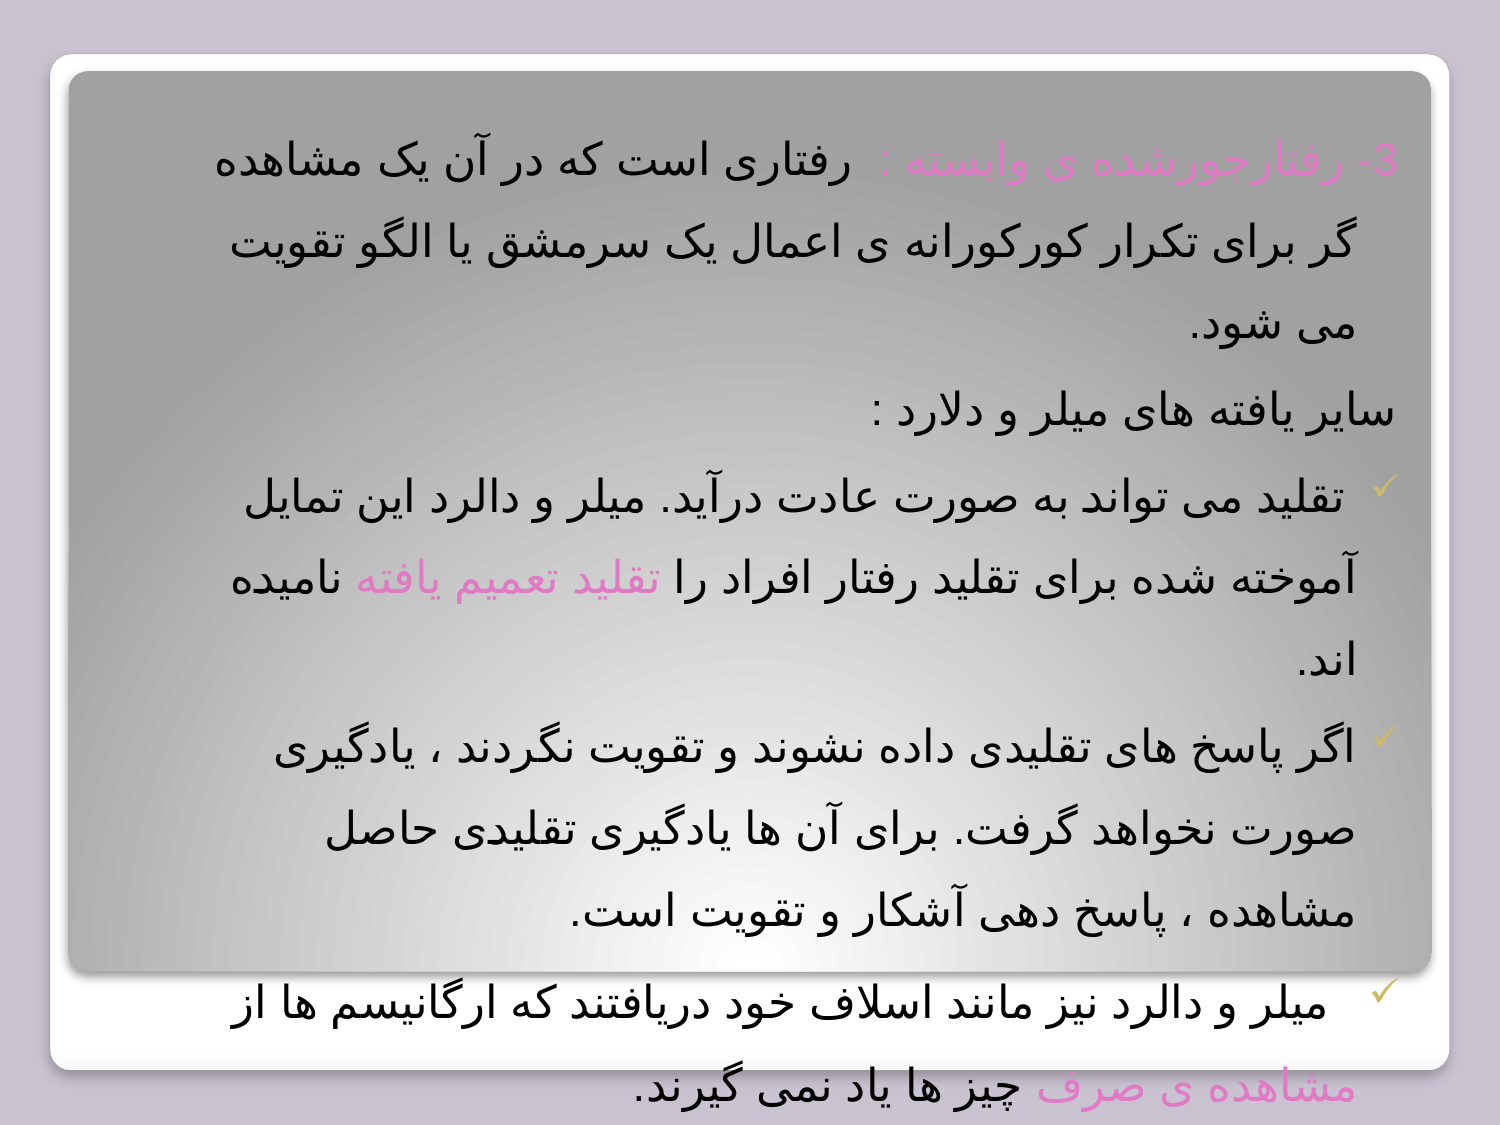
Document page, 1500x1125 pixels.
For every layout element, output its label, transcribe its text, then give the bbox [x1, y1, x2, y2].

list 3- رفتارجورشده ی وابسته : رفتاری است که در آن یک مشاهده گر برای تکرار کورکورانه ی اعمال یک سرمشق یا الگو تقویت می شود. سایر یافته های میلر و دلارد : تقلید می تواند به صورت عادت درآید. میلر و دالرد این تمایل آموخته شده برای تقلید رفتار افراد را تقلید تعمیم یافته نامیده اند. اگر پاسخ های تقلیدی داده نشوند و تقویت نگردند ، یادگیری صورت نخواهد گرفت. برای آن ها یادگیری تقلیدی حاصل مشاهده ، پاسخ دهی آشکار و تقویت است. میلر و دالرد نیز مانند اسلاف خود دریافتند که ارگانیسم ها از مشاهده ی صرف چیز ها یاد نمی گیرند. [150, 87, 1413, 1125]
